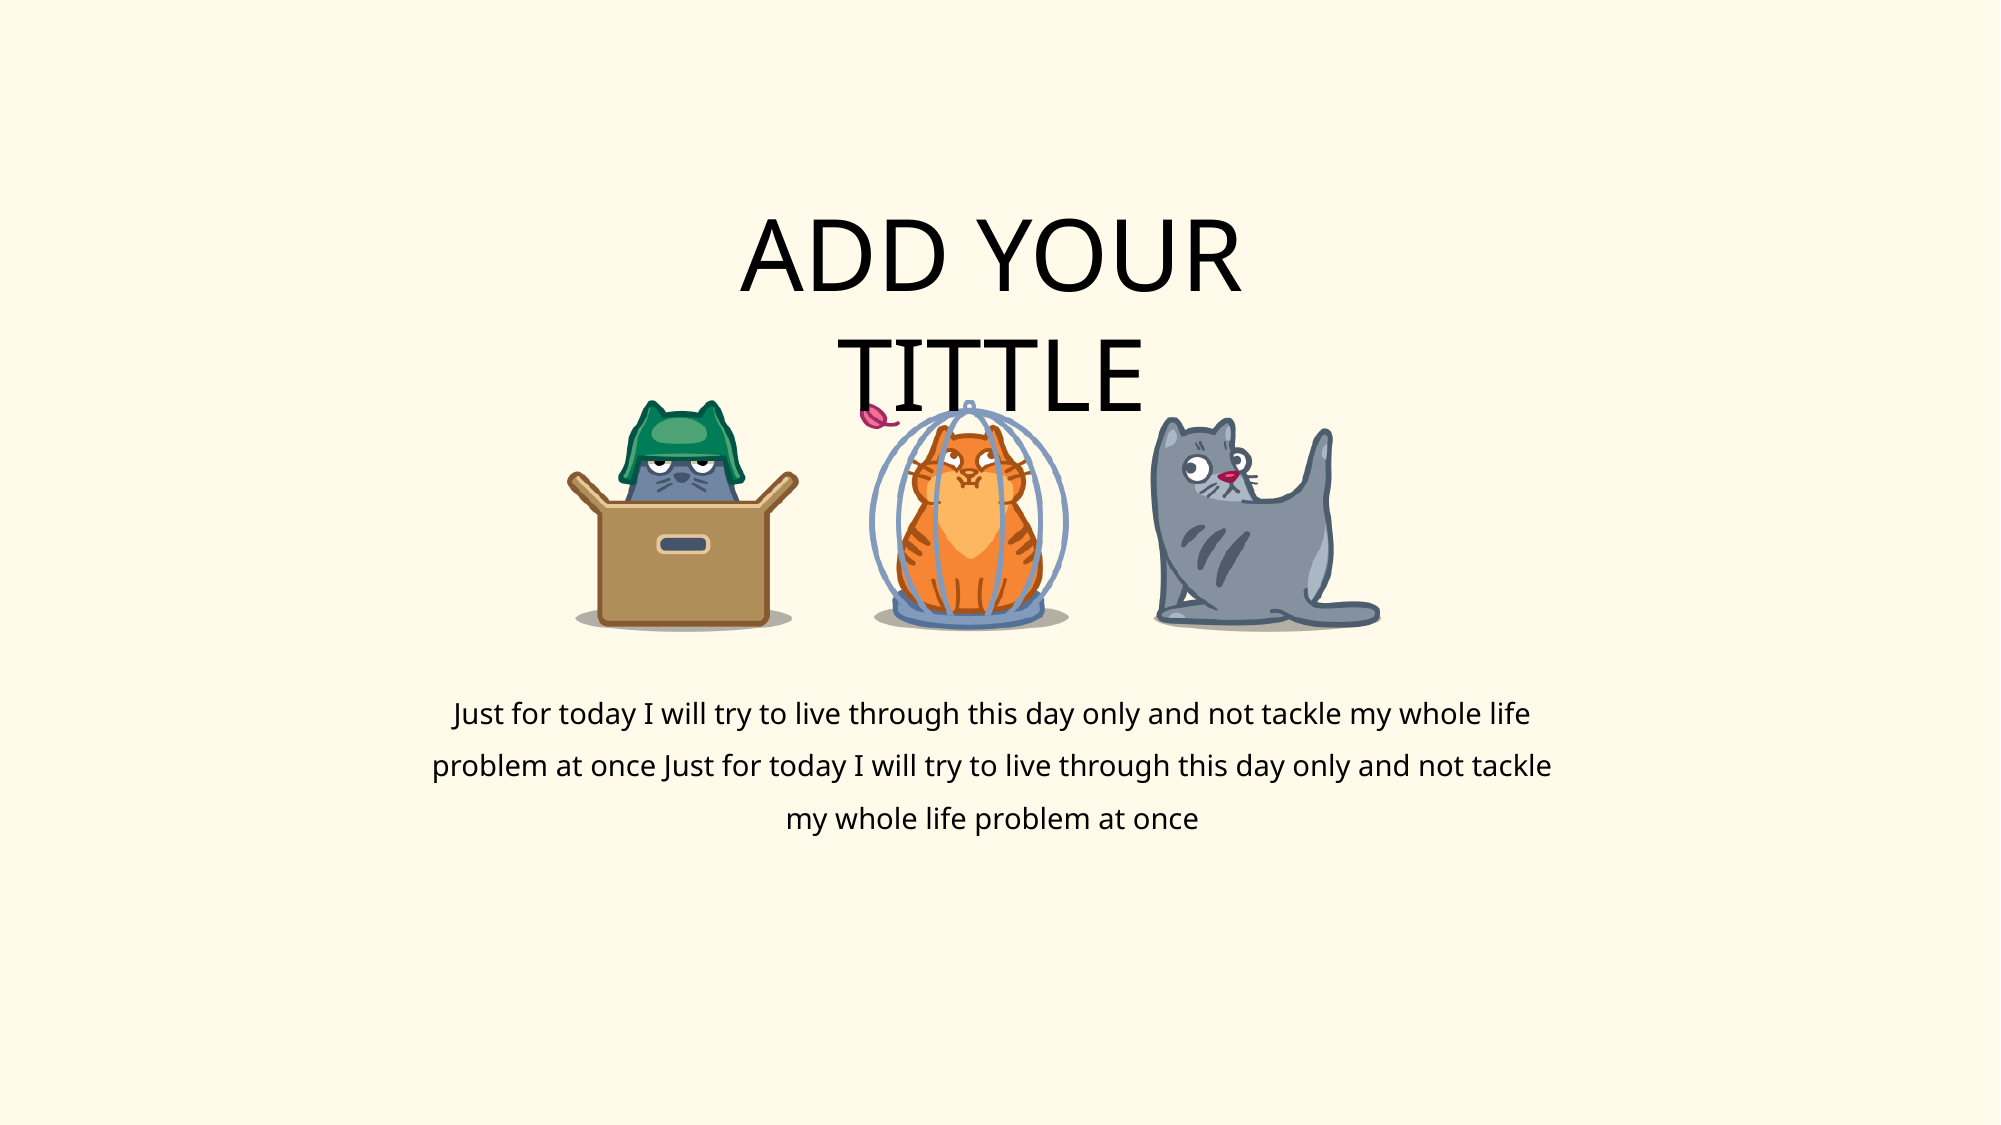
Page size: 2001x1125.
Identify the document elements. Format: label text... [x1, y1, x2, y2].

picture [522, 379, 1428, 671]
text_box Just for today I will try to live through this day only and not tackle my whole life problem at once Just for today I will try to live through this day only and not tackle my whole life problem at once [412, 670, 1573, 843]
text_box ADD YOUR TITTLE [621, 184, 1364, 379]
